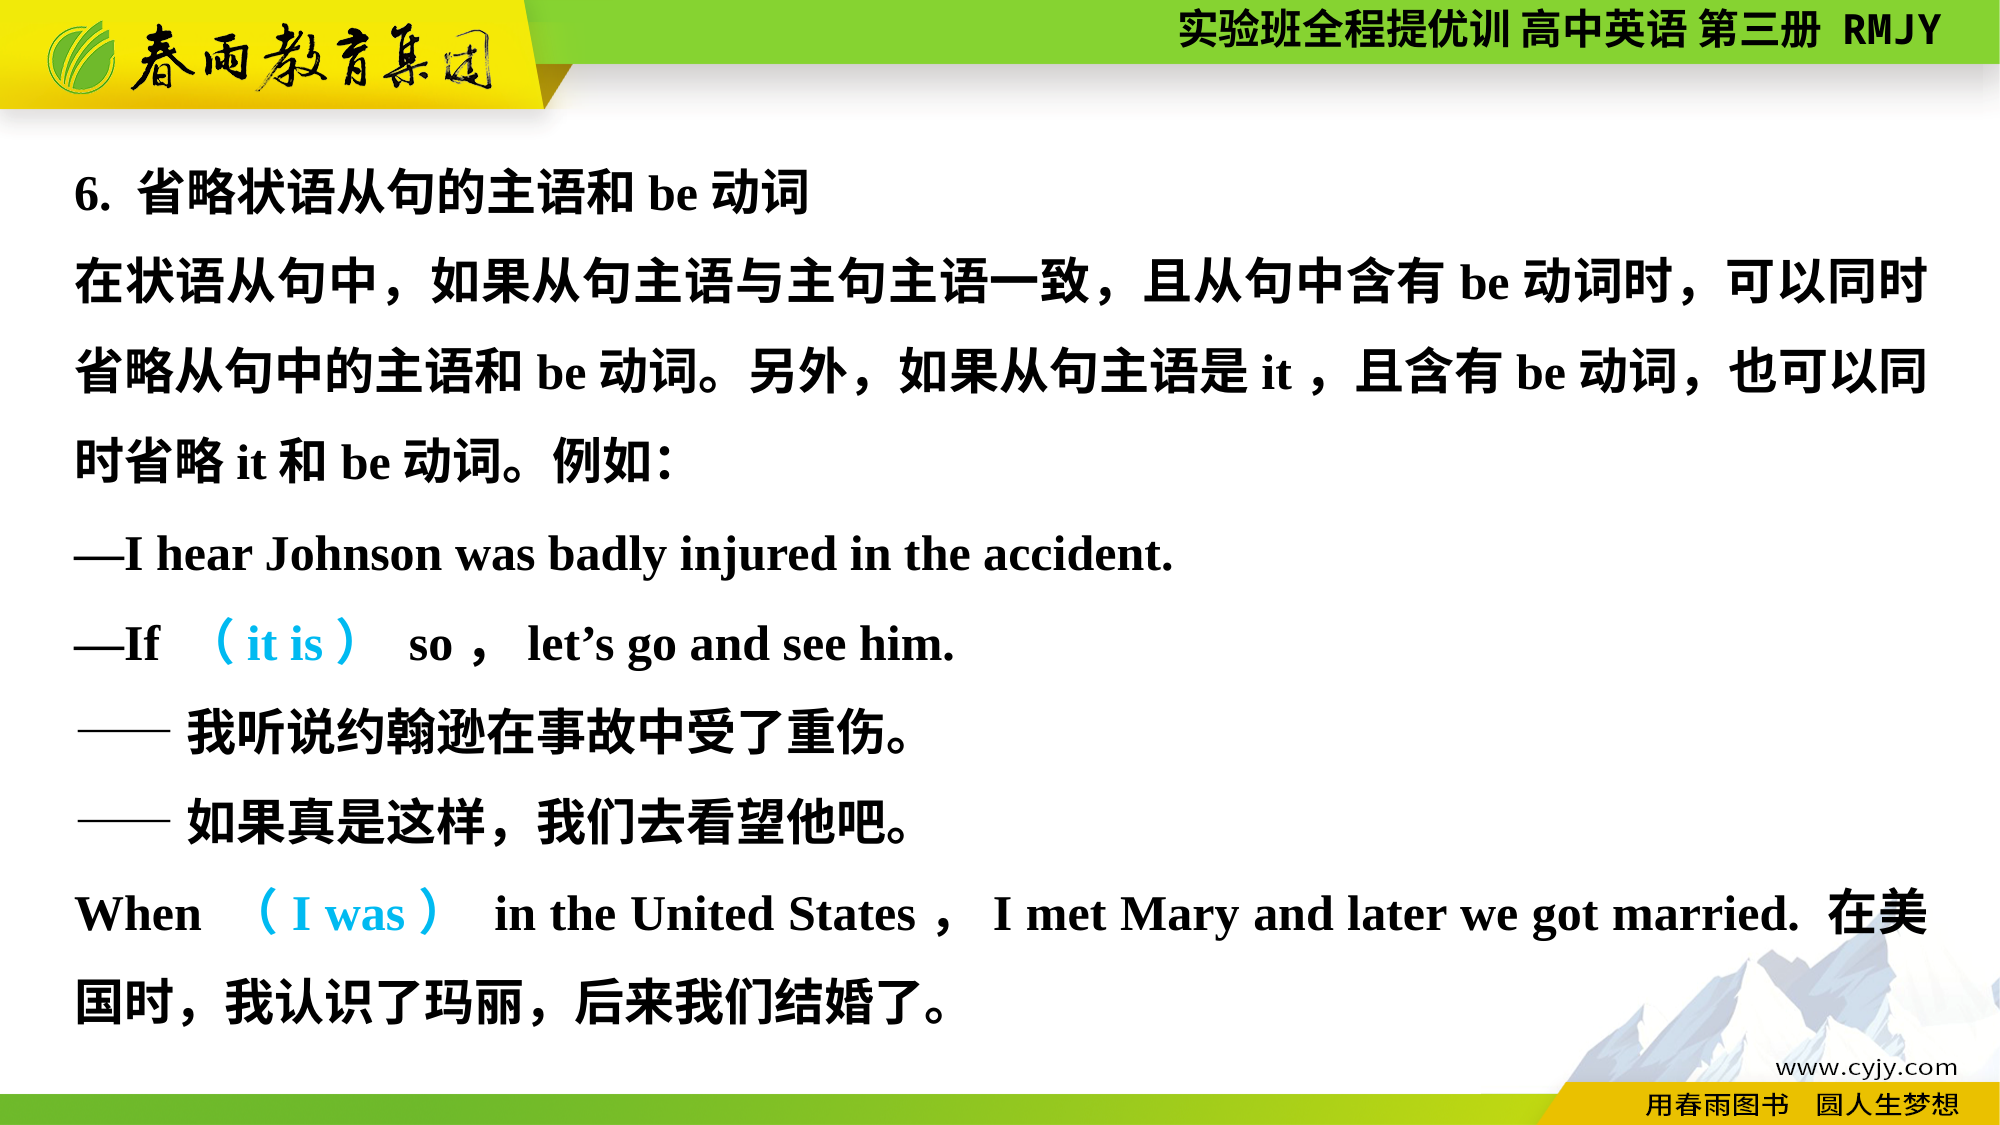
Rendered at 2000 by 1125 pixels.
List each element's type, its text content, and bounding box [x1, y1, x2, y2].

list 6. 省略状语从句的主语和be动词 在状语从句中，如果从句主语与主句主语一致，且从句中含有be动词时，可以同时省略从句中的主语和be动词。另外，如果从句主语是it，且含有be动词，也可以同时省略it和be动词。例如： —I hear Johnson was badly injured in the accident. —If （it is） so，let’s go and see him. ——我听说约翰逊在事故中受了重伤。 ——如果真是这样，我们去看望他吧。 When （I was） in the United States，I met Mary and later we got married. 在美国时，我认识了玛丽，后来我们结婚了。 [59, 122, 1944, 1035]
picture [0, 0, 2000, 1125]
